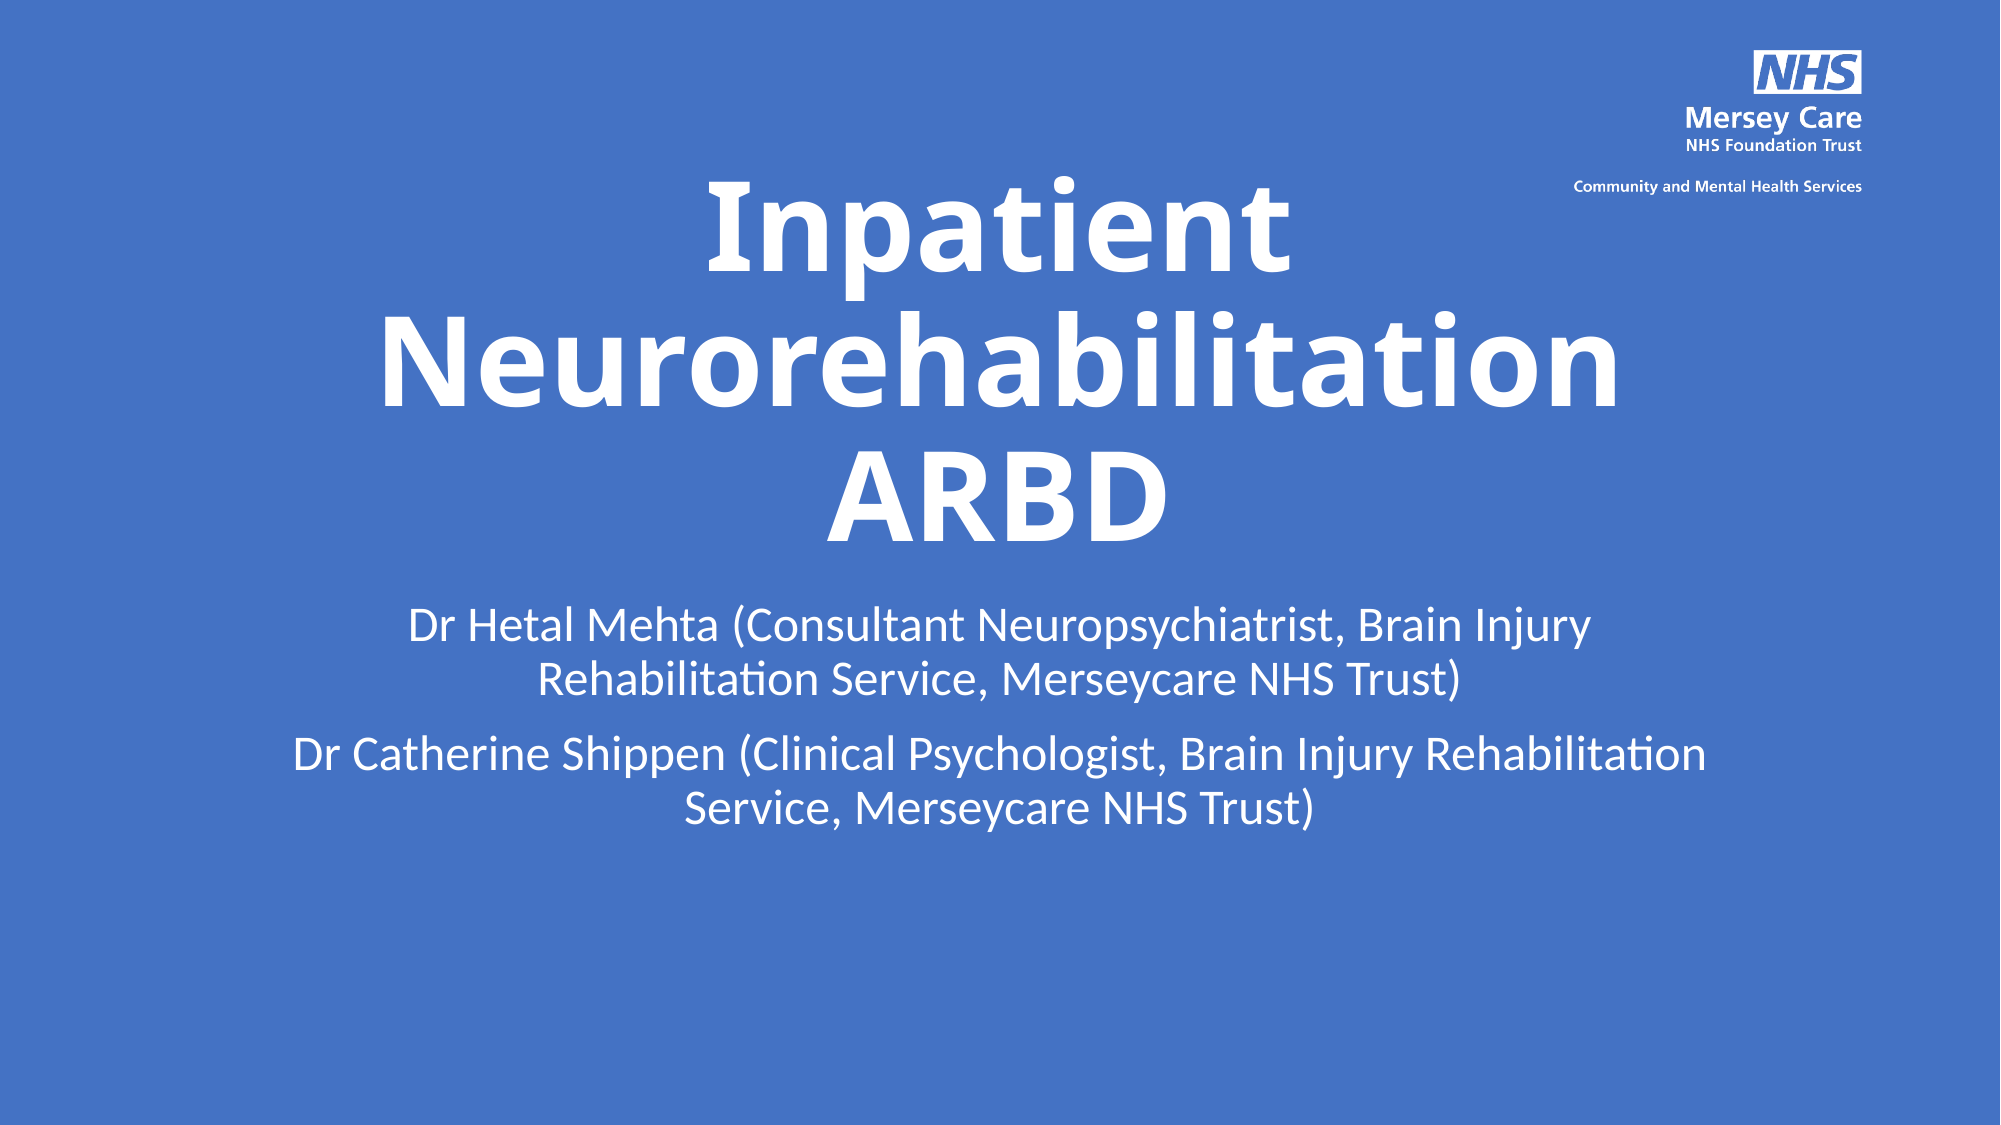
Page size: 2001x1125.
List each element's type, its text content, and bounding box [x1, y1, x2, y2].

picture [1573, 50, 1862, 196]
title Inpatient Neurorehabilitation ARBD [249, 184, 1750, 576]
subtitle Dr Hetal Mehta (Consultant Neuropsychiatrist, Brain Injury Rehabilitation Service, Merseycare NHS Trust) Dr Catherine Shippen (Clinical Psychologist, Brain Injury Rehabilitation Service, Merseycare NHS Trust) [249, 590, 1750, 863]
